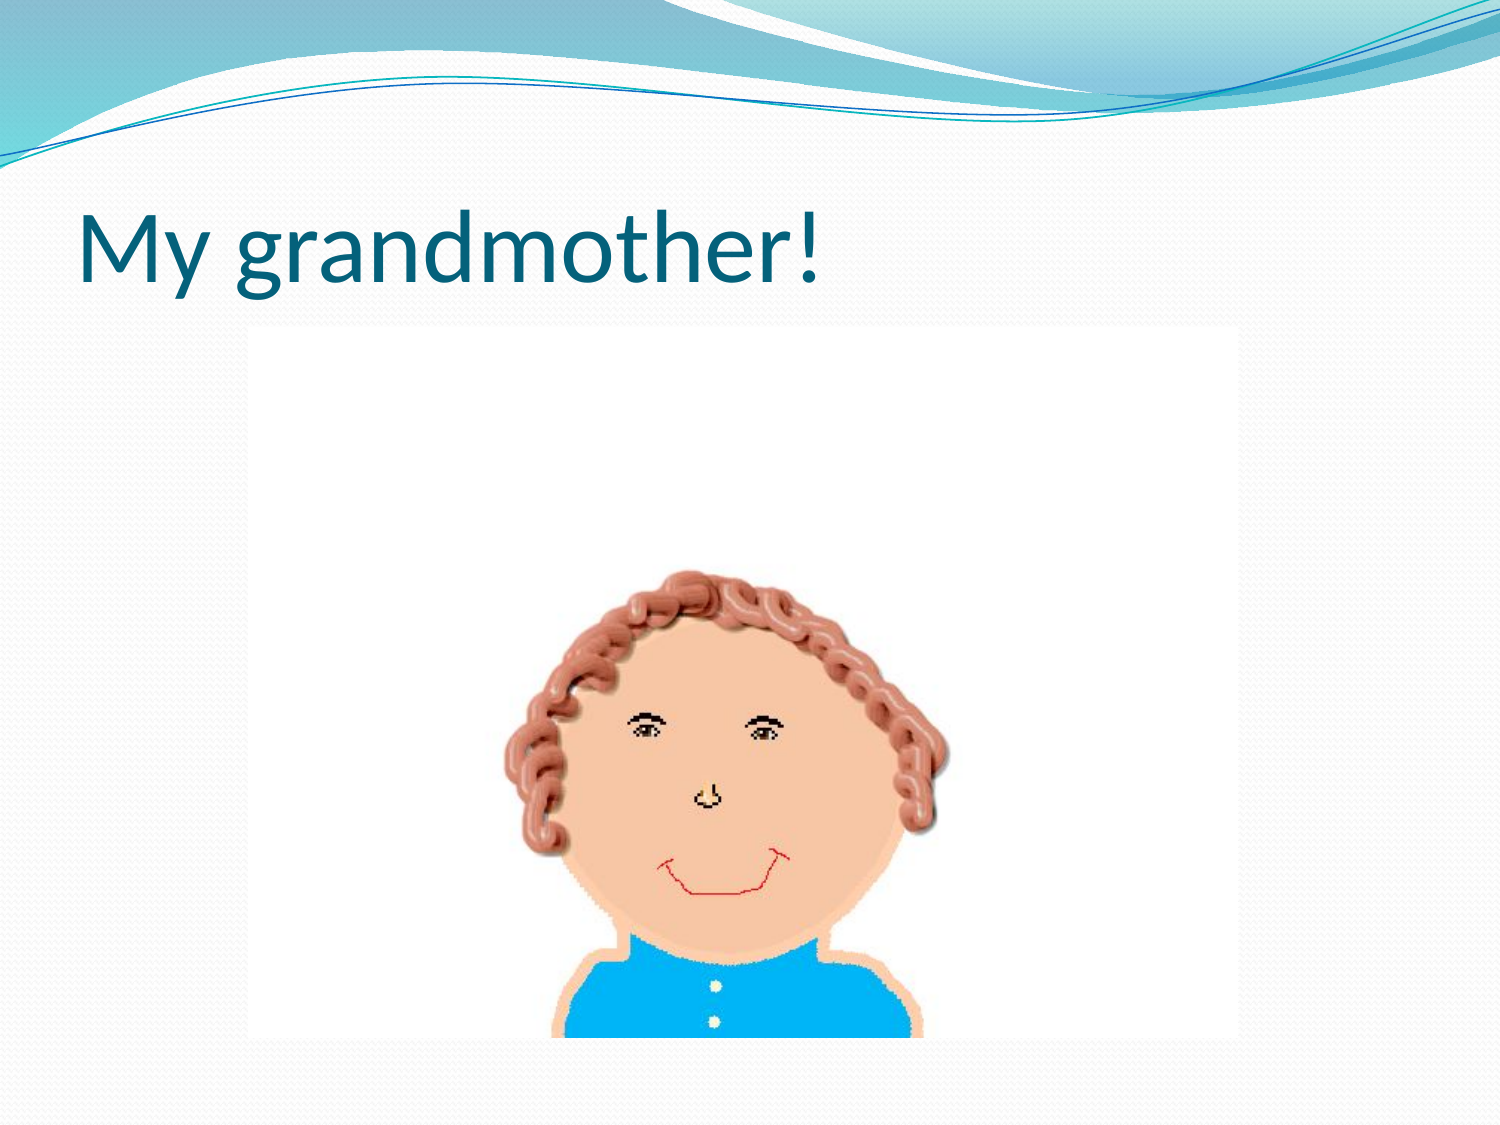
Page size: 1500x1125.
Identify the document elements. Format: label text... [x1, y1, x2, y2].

title My grandmother! [75, 115, 1425, 303]
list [247, 327, 1238, 1038]
